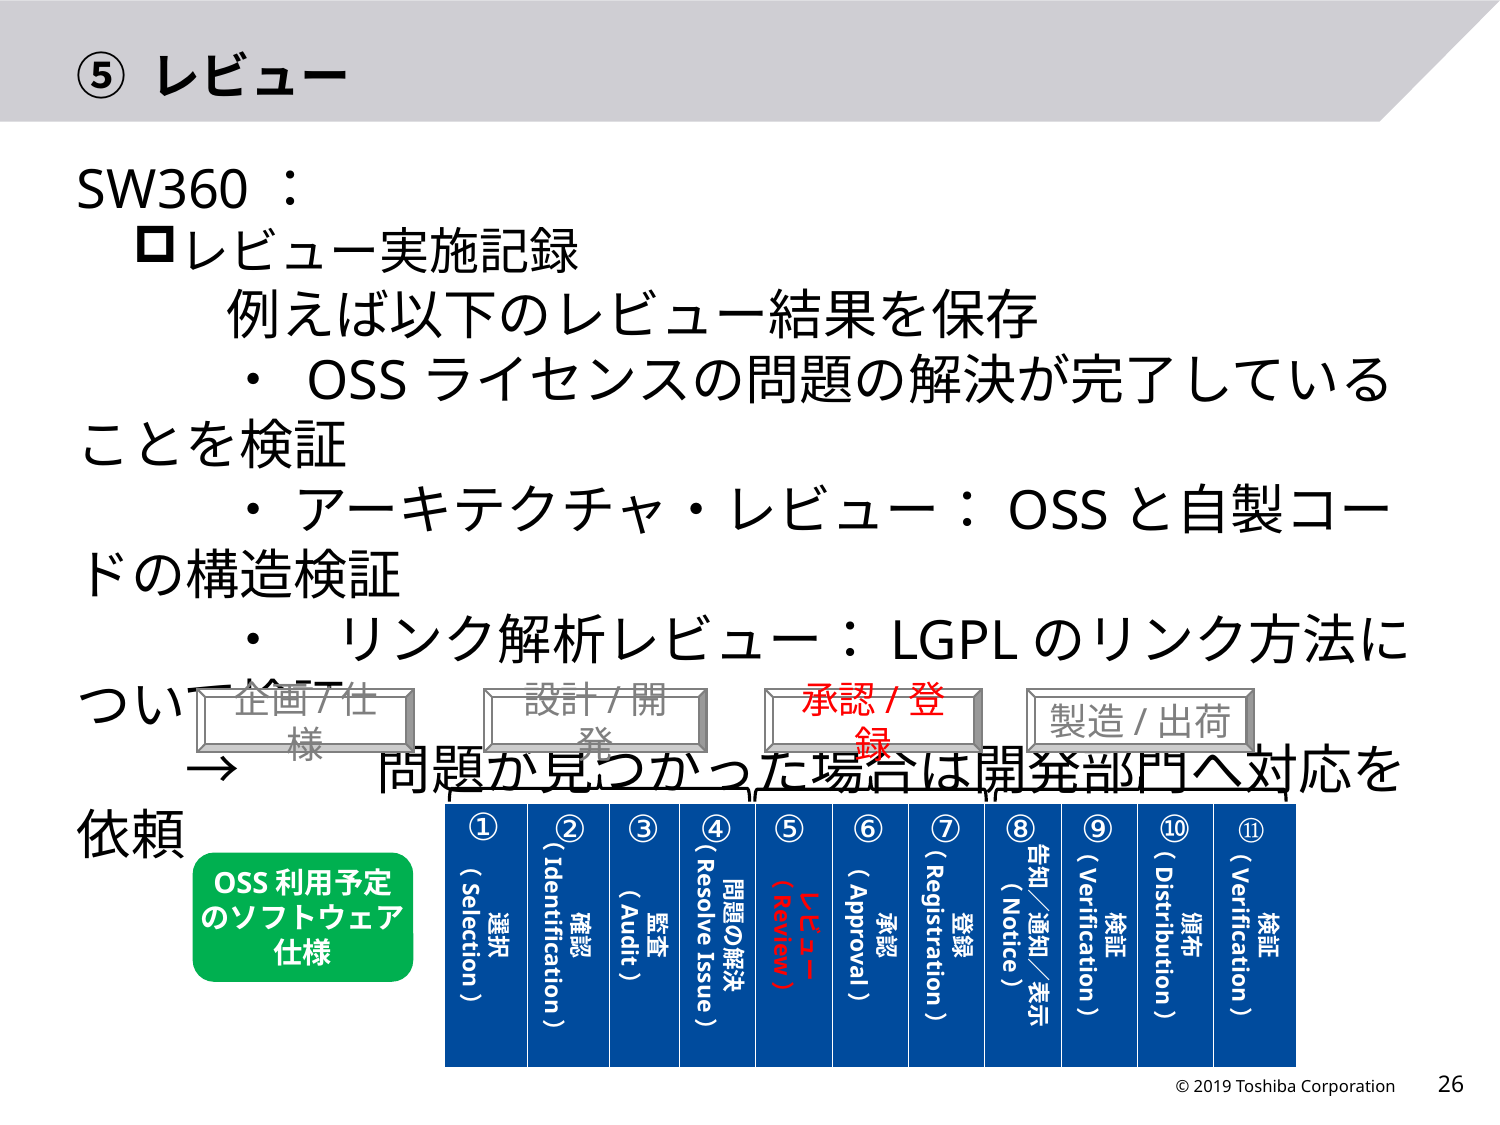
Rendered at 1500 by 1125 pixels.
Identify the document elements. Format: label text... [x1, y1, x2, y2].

text_box 選択 （Selection） [444, 803, 528, 1068]
text_box ④ [684, 797, 748, 857]
text_box ⑩ [1143, 797, 1207, 857]
text_box 設計/開発 [483, 688, 708, 753]
text_box [995, 776, 1287, 802]
text_box 承認 （Approval） [832, 803, 908, 1068]
text_box ⑤ [757, 802, 822, 857]
text_box [449, 775, 750, 802]
text_box 承認/登録 [764, 688, 983, 753]
text_box 問題の解決 （Resolve Issue） [679, 803, 755, 1068]
list SW360： レビュー実施記録 例えば以下のレビュー結果を保存 ・ OSSライセンスの問題の解決が完了していることを検証 ・ アーキテクチャ・レビュー：OSSと自製コードの構造検証 ・ リンク解析レビュー：LGPLのリンク方法について検証 → 問題が見つかった場合は開発部門へ対応を依頼 [76, 146, 1421, 971]
text_box 企画/仕様 [196, 688, 415, 753]
text_box ⑥ [836, 802, 901, 857]
text_box ③ [611, 797, 675, 857]
title ⑤ レビュー [0, 0, 1500, 123]
text_box 告知／通知／表示 （Notice） [984, 803, 1061, 1068]
text_box ⑦ [913, 802, 978, 857]
text_box 頒布 （Distribution） [1137, 803, 1213, 1068]
text_box ⑧ [989, 797, 1053, 857]
text_box 登録 （Registration） [908, 803, 984, 1068]
text_box レビュー （Review） [755, 803, 832, 1068]
text_box 製造/出荷 [1026, 688, 1256, 753]
text_box 検証 （Verification） [1061, 803, 1137, 1068]
text_box 監査 （Audit） [610, 803, 679, 1068]
text_box [754, 776, 987, 802]
text_box 確認 （Identification） [528, 803, 610, 1068]
text_box OSS利用予定のソフトウェア仕様 [192, 852, 414, 982]
text_box ① [451, 795, 516, 856]
text_box ⑪ [1222, 797, 1281, 857]
text_box ② [538, 797, 602, 857]
text_box ⑨ [1066, 797, 1130, 857]
text_box 検証 （Verification） [1213, 803, 1297, 1068]
